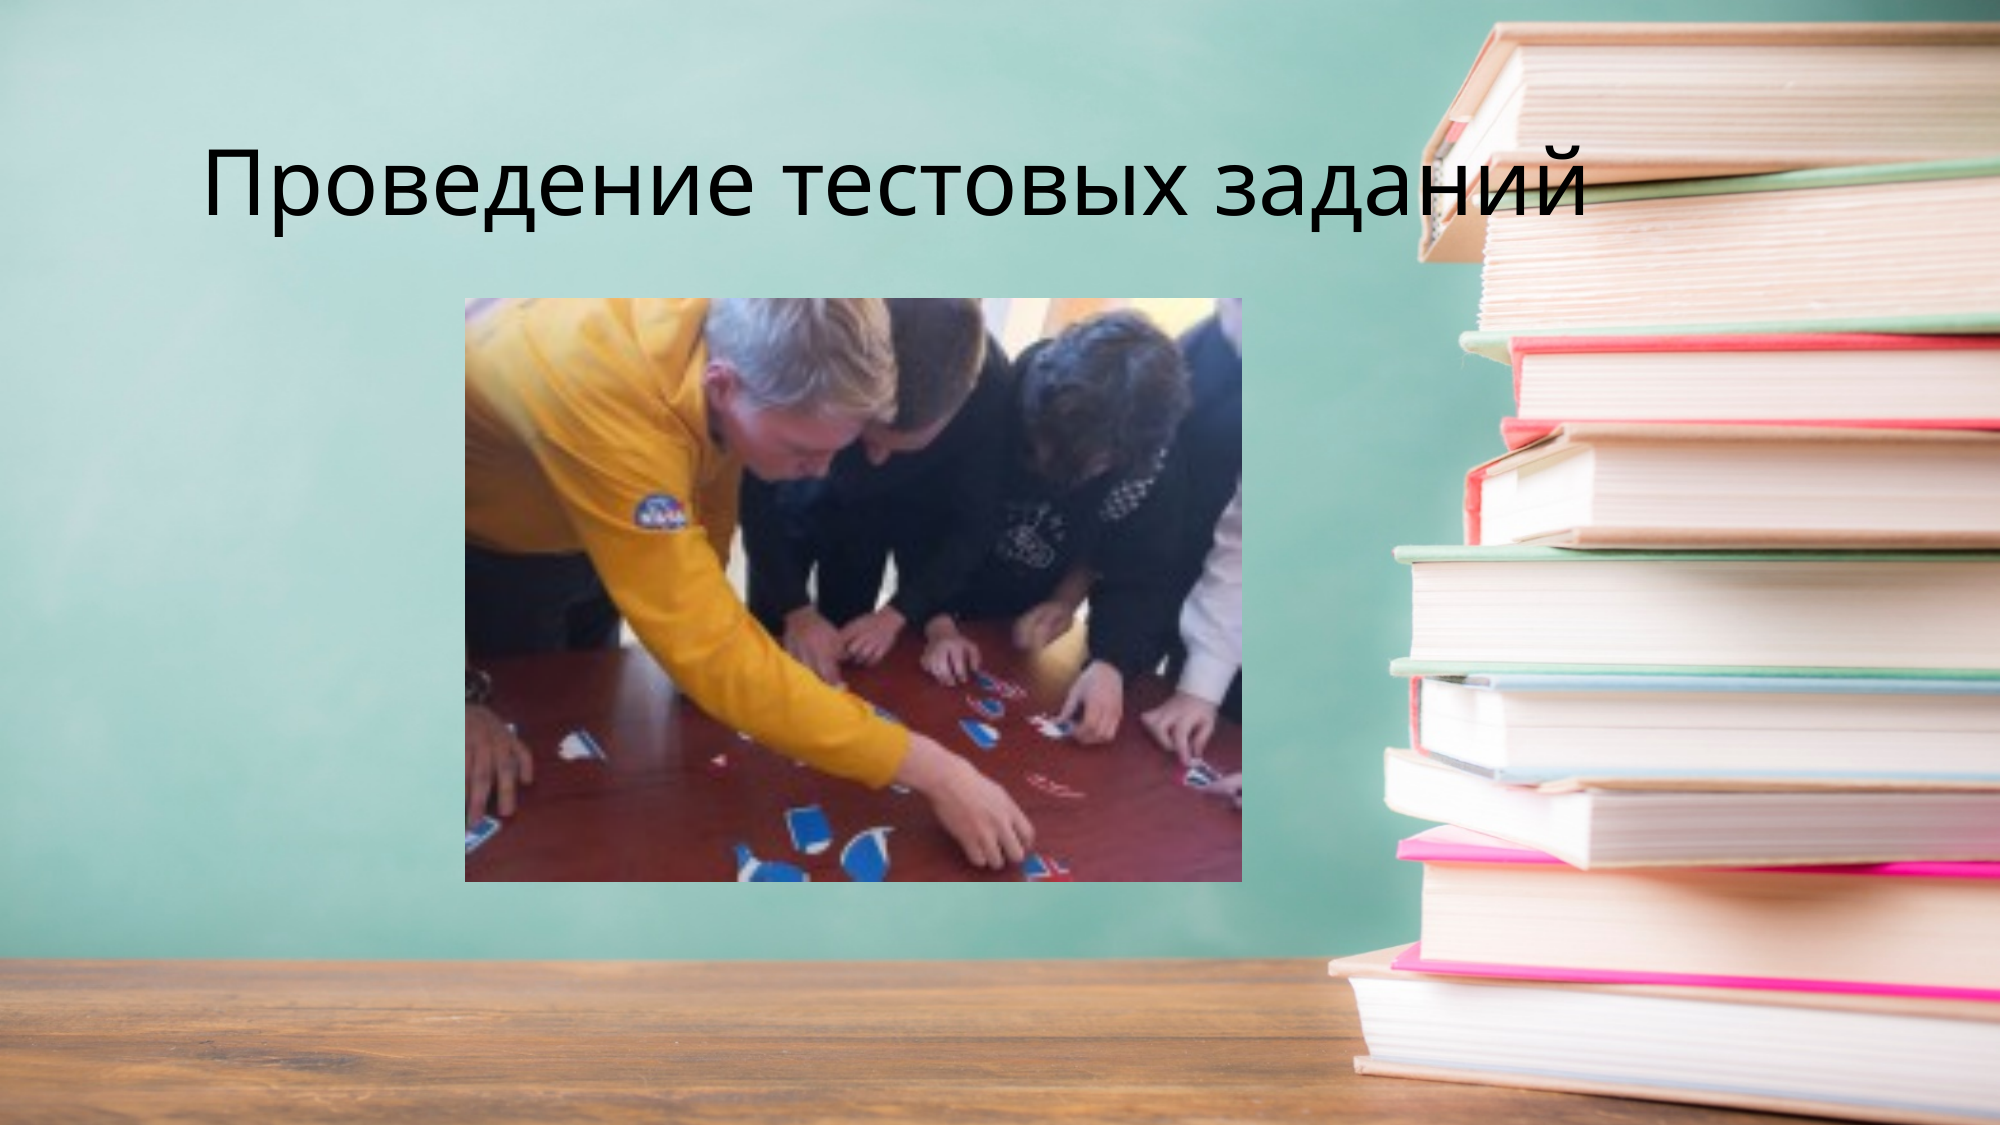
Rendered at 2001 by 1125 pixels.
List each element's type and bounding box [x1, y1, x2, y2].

picture [0, 0, 2000, 1125]
list [465, 298, 1242, 882]
